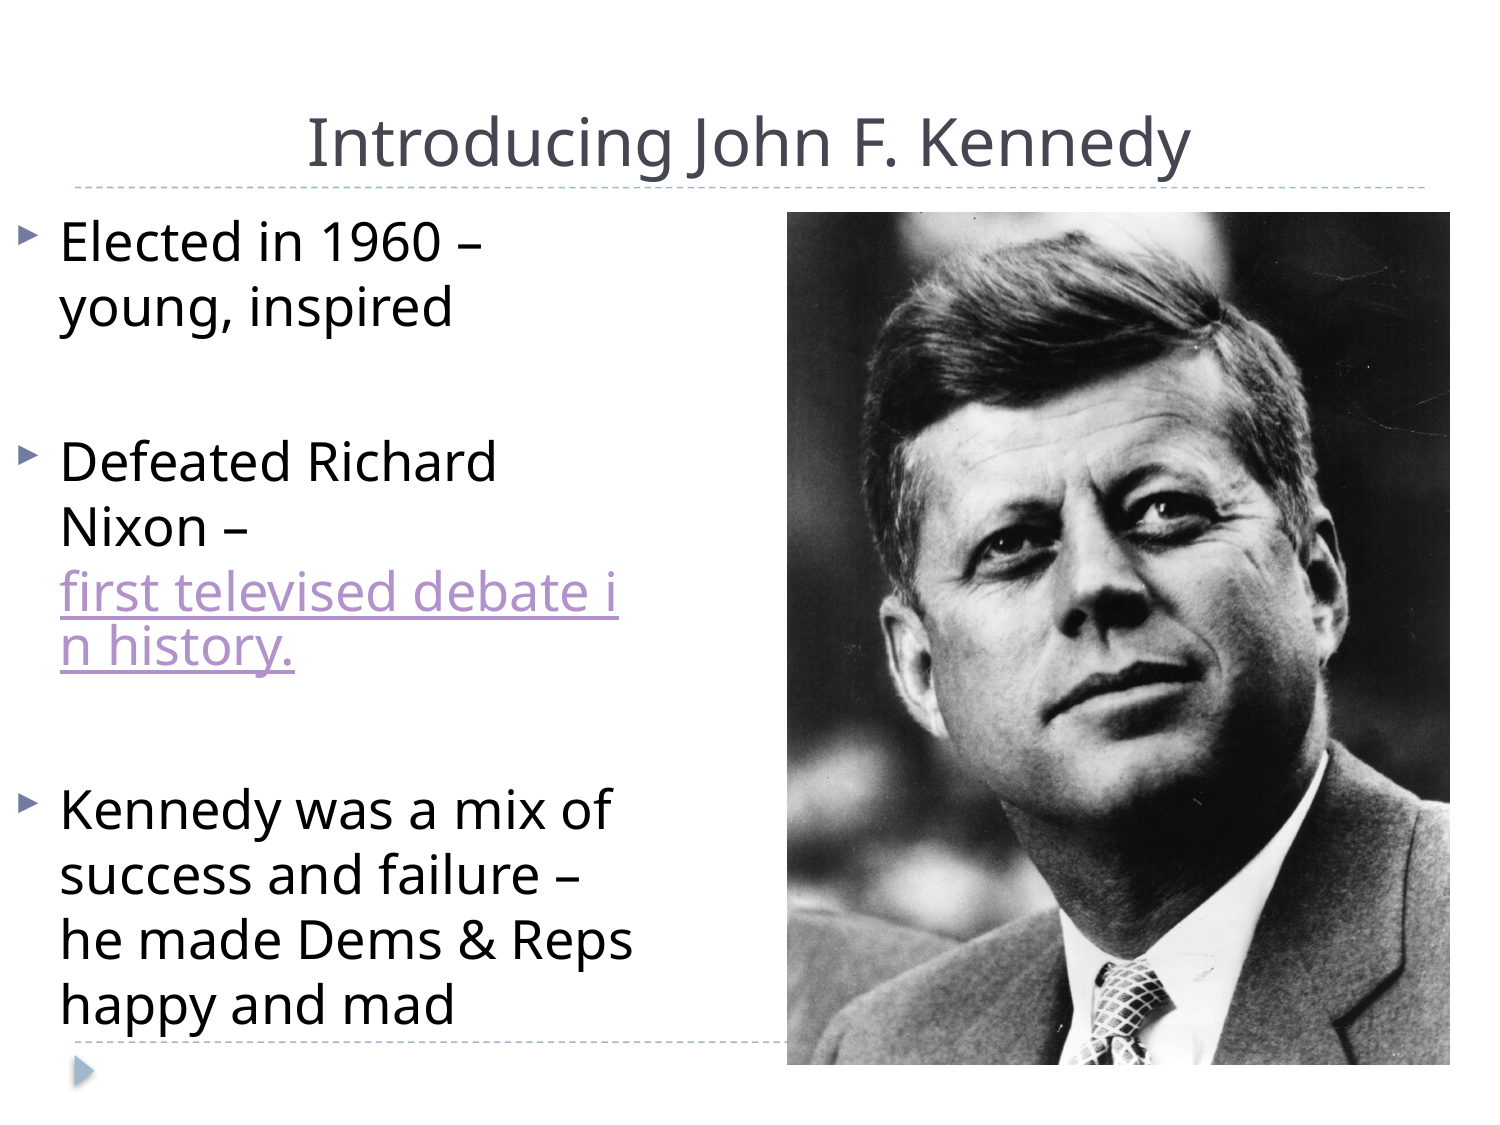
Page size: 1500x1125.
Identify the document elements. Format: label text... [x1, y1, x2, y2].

list Elected in 1960 – young, inspired Defeated Richard Nixon – first televised debate in history. Kennedy was a mix of success and failure – he made Dems & Reps happy and mad [0, 200, 663, 1010]
picture [787, 212, 1451, 1065]
title Introducing John F. Kennedy [75, 37, 1425, 188]
